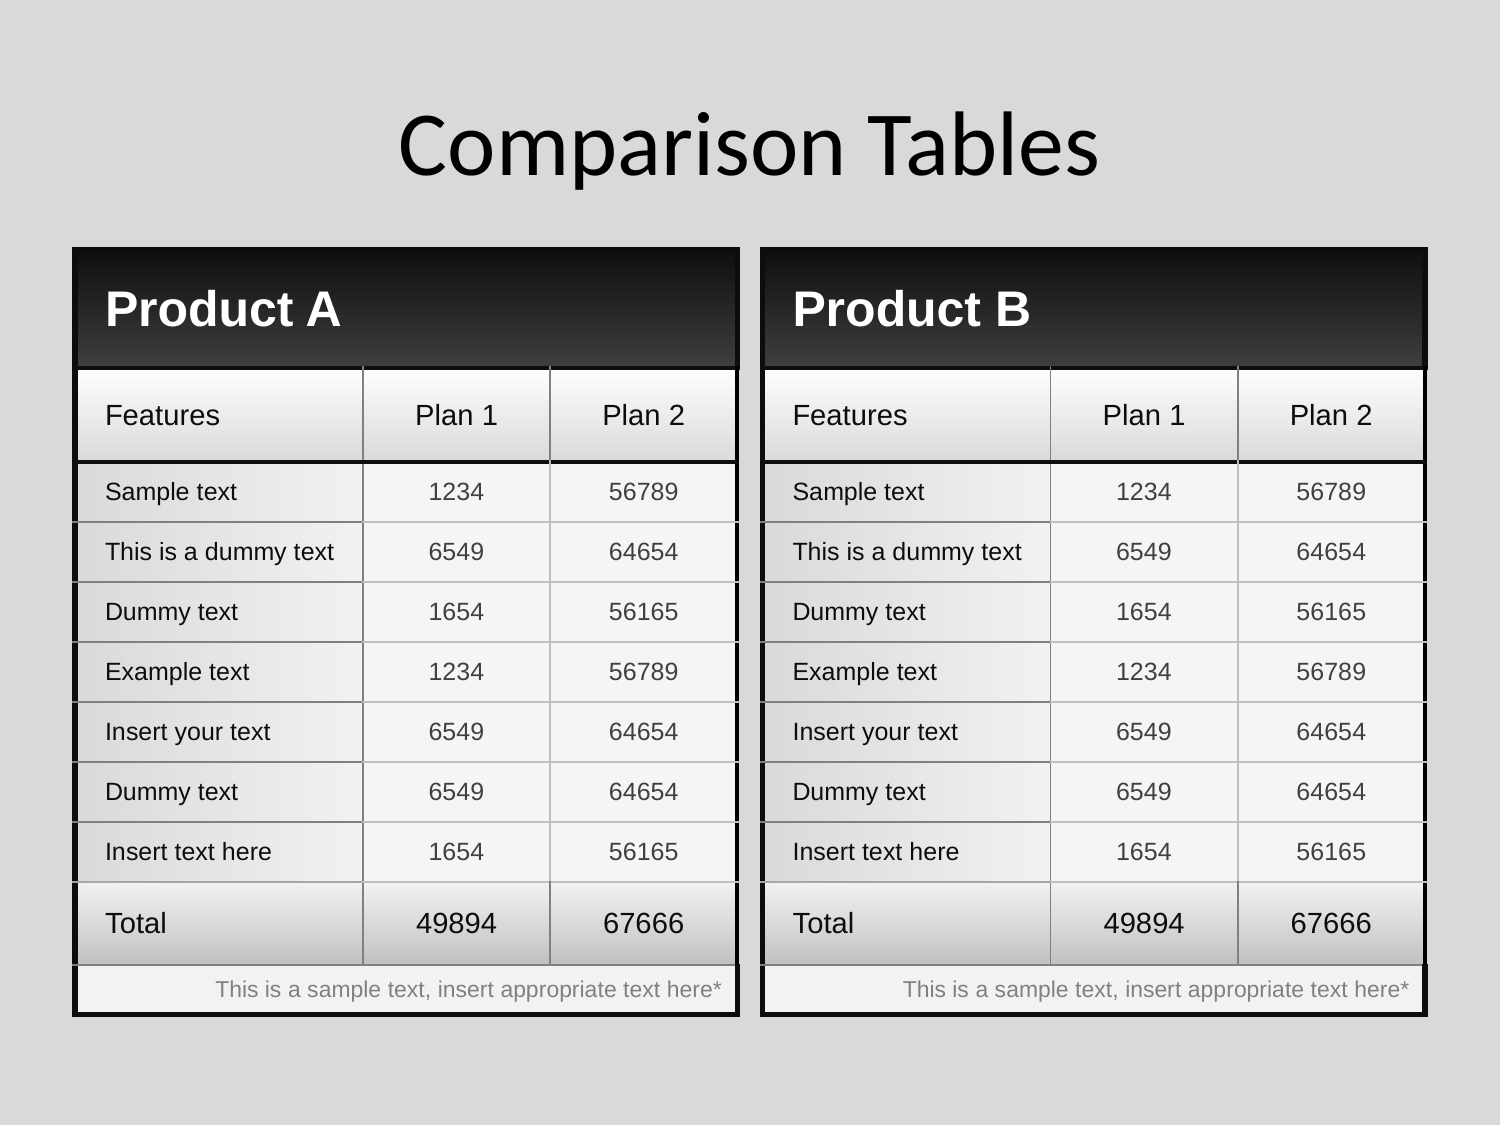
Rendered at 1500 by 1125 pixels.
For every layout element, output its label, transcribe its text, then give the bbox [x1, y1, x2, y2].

table_cell 6549 [1051, 703, 1237, 761]
table_cell 1234 [1051, 643, 1237, 701]
table_cell Features [765, 370, 1050, 460]
table_cell 6549 [364, 703, 549, 761]
table_cell Insert text here [78, 823, 362, 881]
table_cell 56789 [551, 643, 735, 701]
table_cell 56789 [1239, 464, 1423, 521]
table_cell 64654 [1239, 523, 1423, 581]
table_cell 56789 [1239, 643, 1423, 701]
table_header Product A [78, 253, 735, 366]
table_cell 49894 [1051, 883, 1237, 964]
table_cell This is a dummy text [78, 523, 362, 581]
table_cell Insert your text [765, 703, 1050, 761]
table_cell 1654 [364, 823, 549, 881]
table_cell 1234 [1051, 464, 1237, 521]
table_cell 1234 [364, 464, 549, 521]
title Comparison Tables [75, 45, 1425, 233]
table_cell Example text [765, 643, 1050, 701]
table_cell Plan 1 [1051, 370, 1237, 460]
table_cell 6549 [364, 763, 549, 821]
table_cell Total [765, 883, 1050, 964]
table_cell Sample text [78, 464, 362, 521]
table_cell This is a sample text, insert appropriate text here* [78, 966, 735, 1012]
table_cell 56165 [1239, 823, 1423, 881]
table_cell 64654 [1239, 703, 1423, 761]
table_cell Dummy text [78, 763, 362, 821]
table_cell Plan 2 [551, 370, 735, 460]
table_cell 1654 [364, 583, 549, 641]
table_header Product B [765, 253, 1422, 366]
table_cell 67666 [1239, 883, 1423, 964]
table_cell 1654 [1051, 583, 1237, 641]
table_cell Insert text here [765, 823, 1050, 881]
table_cell 6549 [1051, 763, 1237, 821]
table_cell 6549 [1051, 523, 1237, 581]
table_cell 64654 [551, 523, 735, 581]
table_cell 56789 [551, 464, 735, 521]
table_cell 64654 [551, 703, 735, 761]
table_cell 56165 [1239, 583, 1423, 641]
table_cell Insert your text [78, 703, 362, 761]
table_cell Plan 2 [1239, 370, 1423, 460]
table_cell 1654 [1051, 823, 1237, 881]
table_cell This is a dummy text [765, 523, 1050, 581]
table_cell Dummy text [765, 763, 1050, 821]
table_cell 64654 [551, 763, 735, 821]
table_cell Dummy text [78, 583, 362, 641]
table_cell Sample text [765, 464, 1050, 521]
table_cell 64654 [1239, 763, 1423, 821]
table_cell 1234 [364, 643, 549, 701]
table_cell 67666 [551, 883, 735, 964]
table_cell Features [78, 370, 362, 460]
table_cell 49894 [364, 883, 549, 964]
table_cell Plan 1 [364, 370, 549, 460]
table_cell 6549 [364, 523, 549, 581]
table_cell Example text [78, 643, 362, 701]
table_cell This is a sample text, insert appropriate text here* [765, 966, 1422, 1012]
table_cell 56165 [551, 583, 735, 641]
table_cell Total [78, 883, 362, 964]
table_cell Dummy text [765, 583, 1050, 641]
table_cell 56165 [551, 823, 735, 881]
